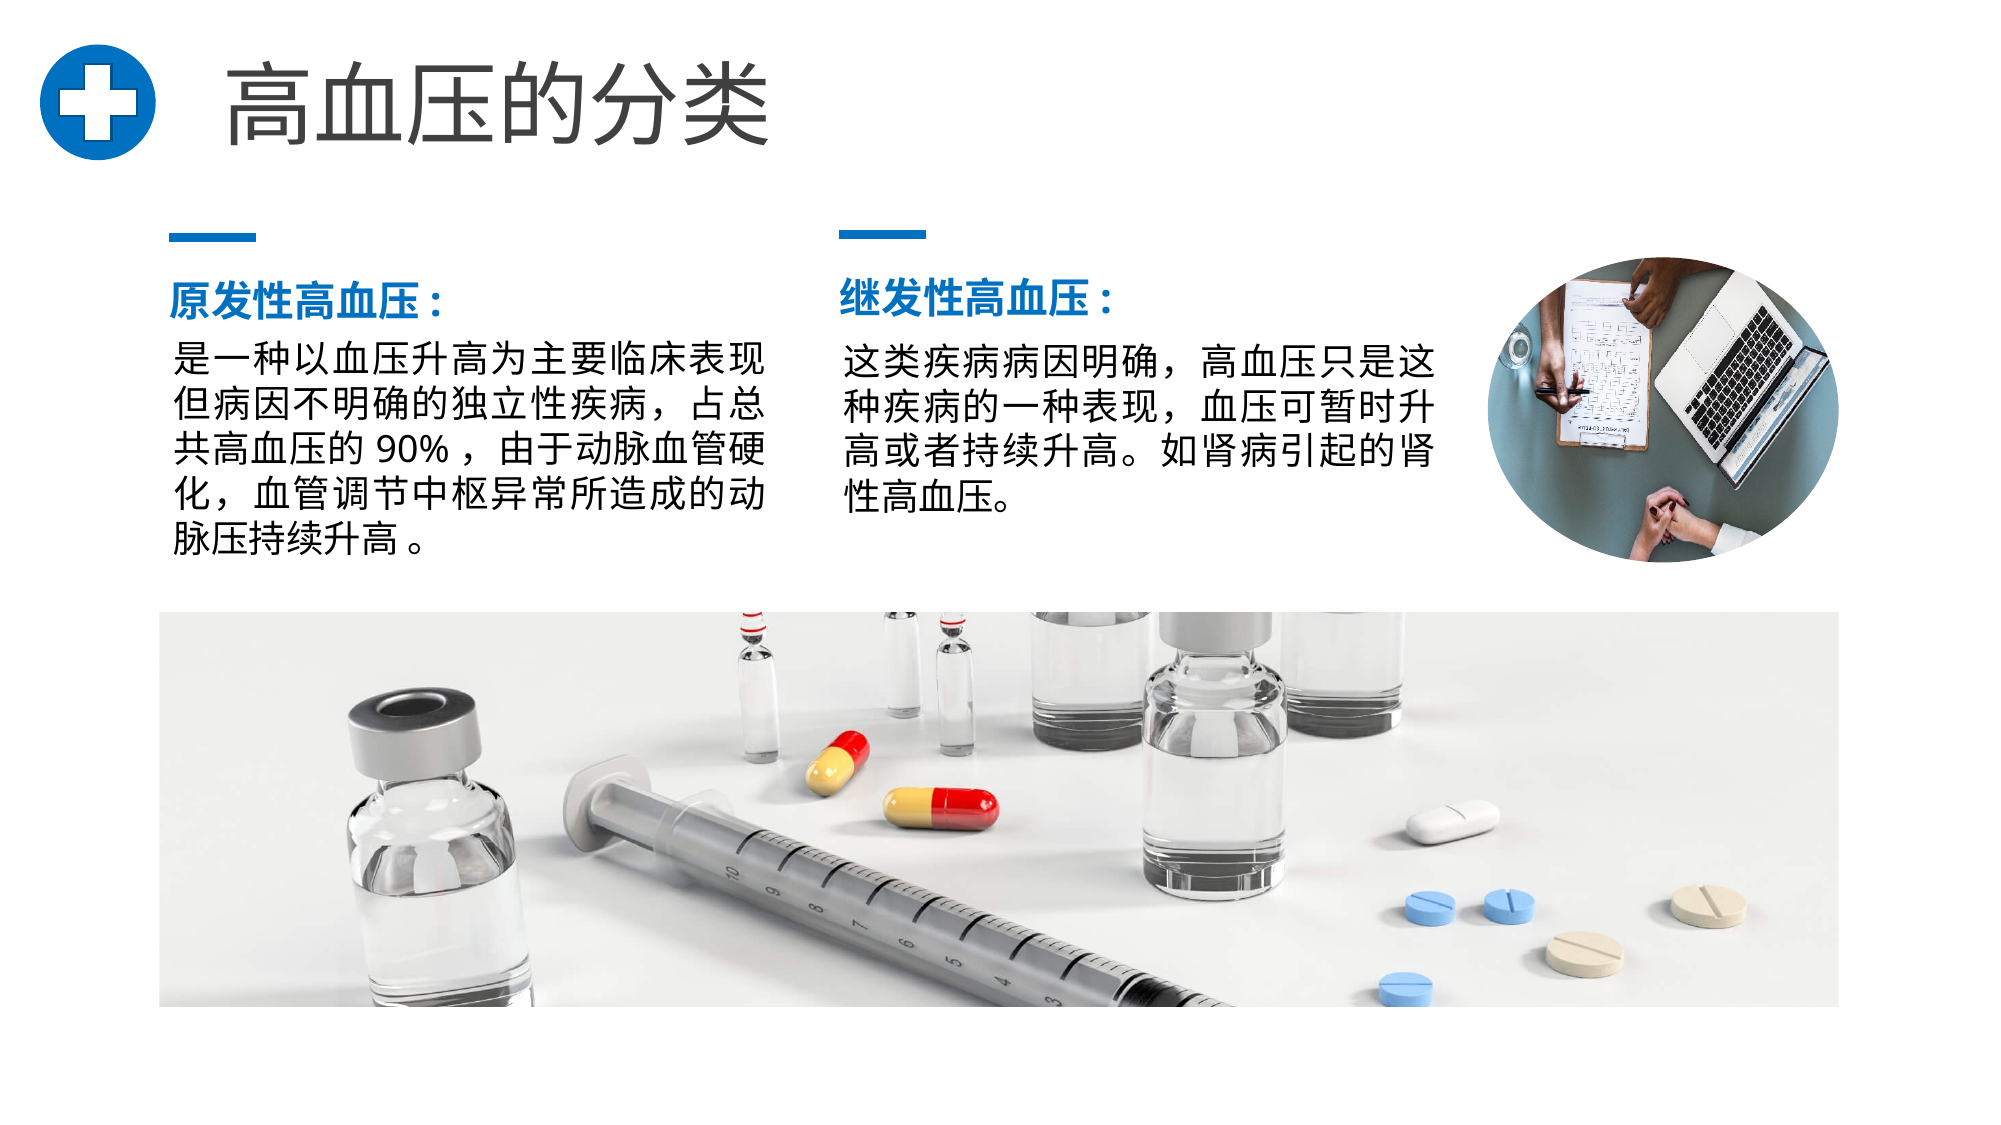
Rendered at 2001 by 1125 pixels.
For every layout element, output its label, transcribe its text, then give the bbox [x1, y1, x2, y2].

picture [159, 612, 1839, 1007]
text_box 原发性高血压: [154, 267, 457, 332]
text_box 高血压的分类 [200, 36, 794, 168]
text_box 继发性高血压: [824, 264, 1127, 330]
text_box 是一种以血压升高为主要临床表现但病因不明确的独立性疾病，占总共高血压的90%，由于动脉血管硬化，血管调节中枢异常所造成的动脉压持续升高 。 [159, 327, 782, 568]
text_box 这类疾病病因明确，高血压只是这种疾病的一种表现，血压可暂时升高或者持续升高。如肾病引起的肾性高血压。 [829, 330, 1452, 525]
picture [1487, 257, 1839, 563]
